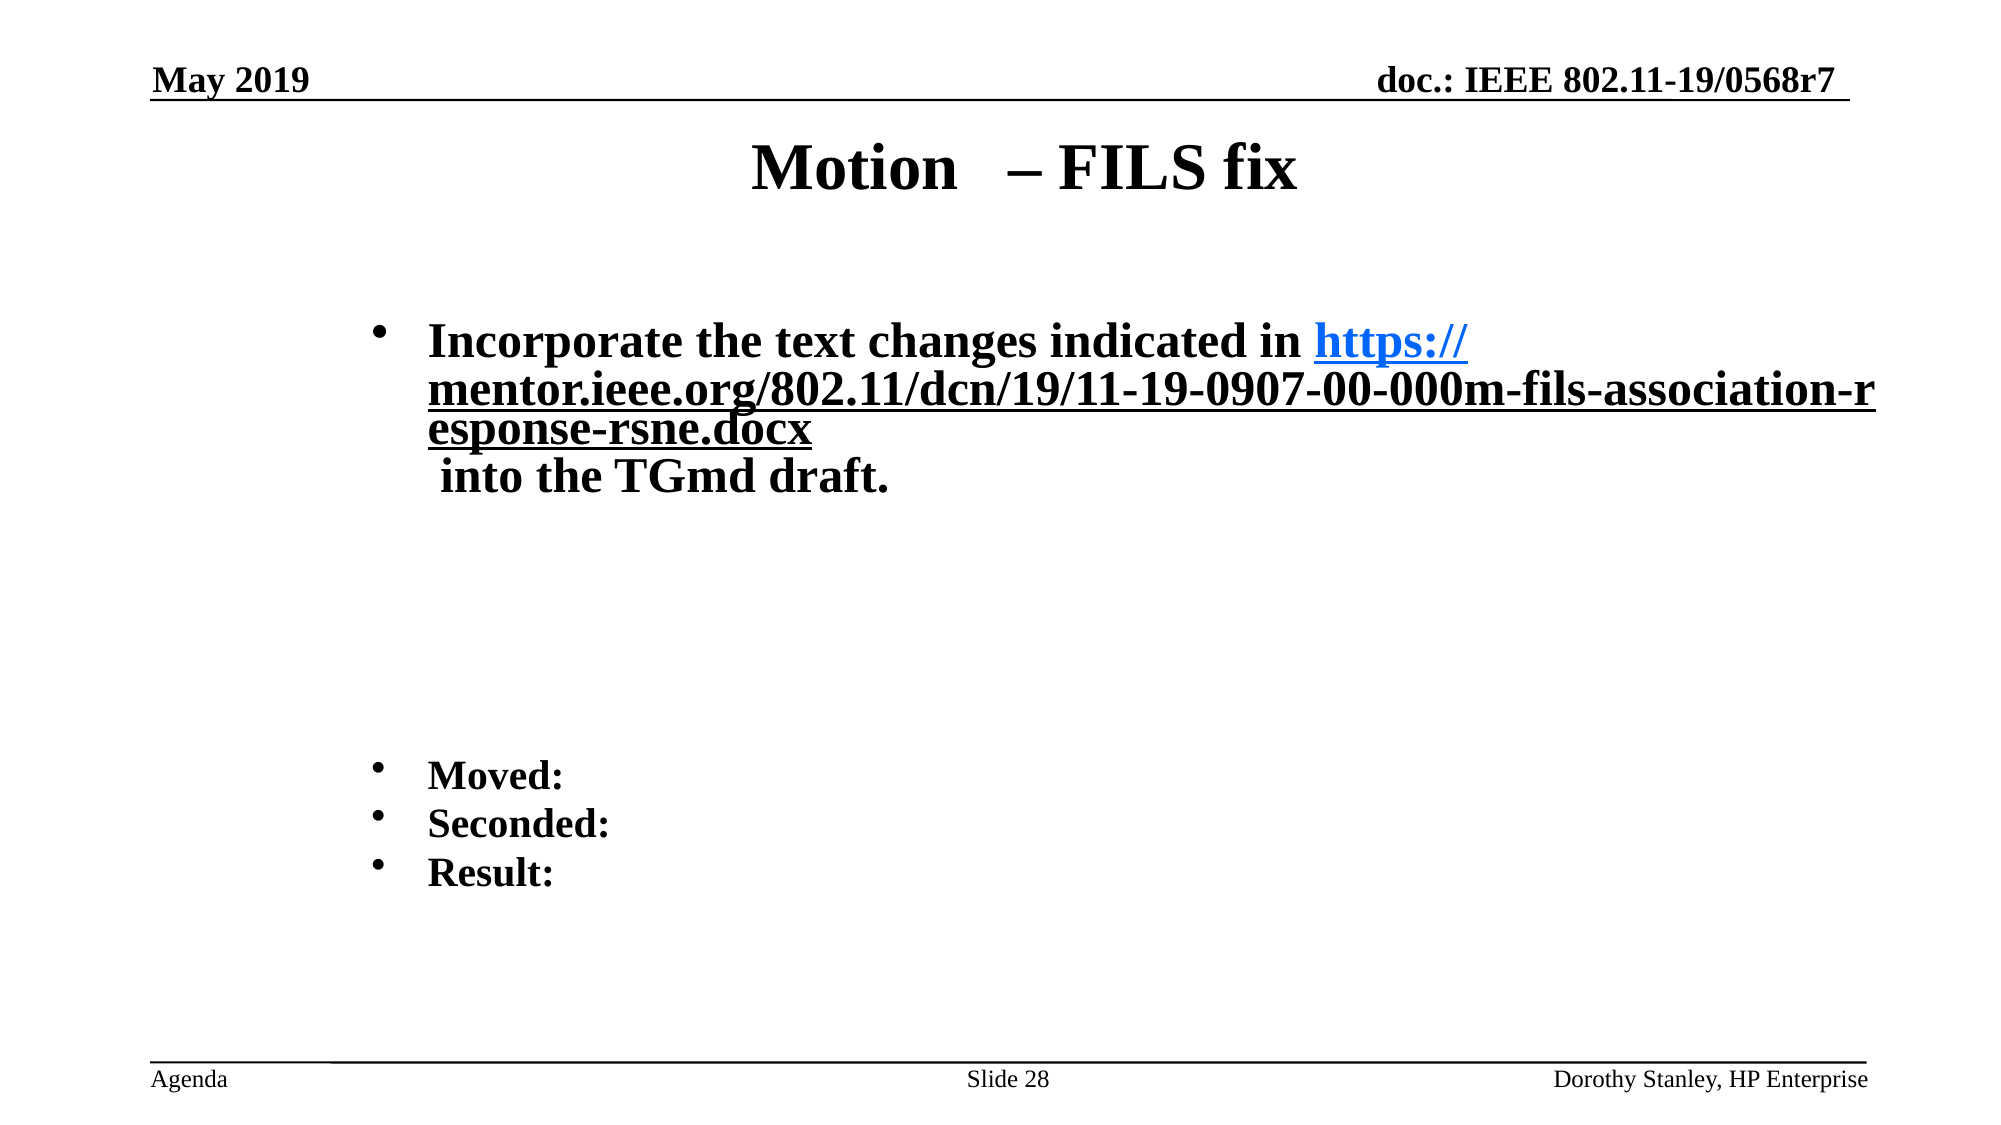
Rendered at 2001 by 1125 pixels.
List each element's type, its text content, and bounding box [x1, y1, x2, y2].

title Motion – FILS fix [200, 75, 1850, 250]
list Incorporate the text changes indicated in https://mentor.ieee.org/802.11/dcn/19/11-19-0907-00-000m-fils-association-response-rsne.docx into the TGmd draft. Moved: Seconded: Result: [356, 251, 1911, 1002]
slide_number Slide 28 [966, 1062, 1051, 1093]
footer Dorothy Stanley, HP Enterprise [1549, 1062, 1869, 1093]
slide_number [152, 54, 567, 100]
